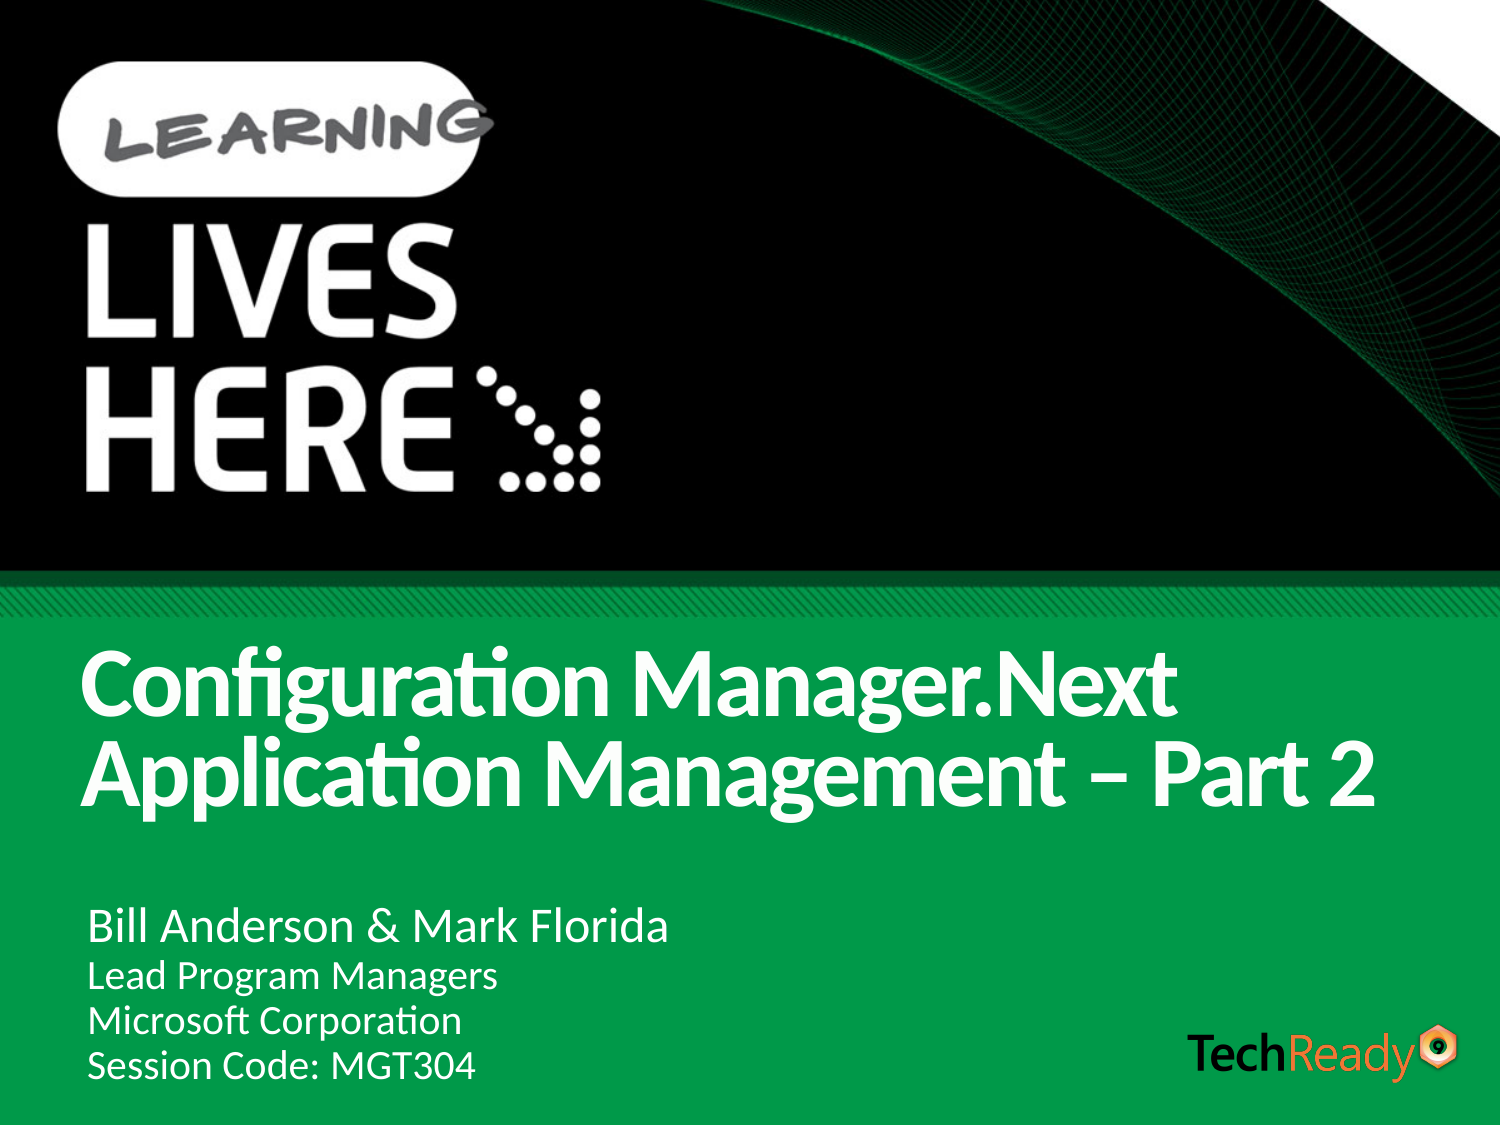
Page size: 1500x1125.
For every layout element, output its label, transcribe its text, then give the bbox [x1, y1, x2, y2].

picture [0, 0, 1500, 1125]
subtitle Bill Anderson & Mark Florida Lead Program Managers Microsoft Corporation Session Code: MGT304 [87, 899, 713, 975]
title Configuration Manager.Next Application Management – Part 2 [80, 644, 1380, 864]
